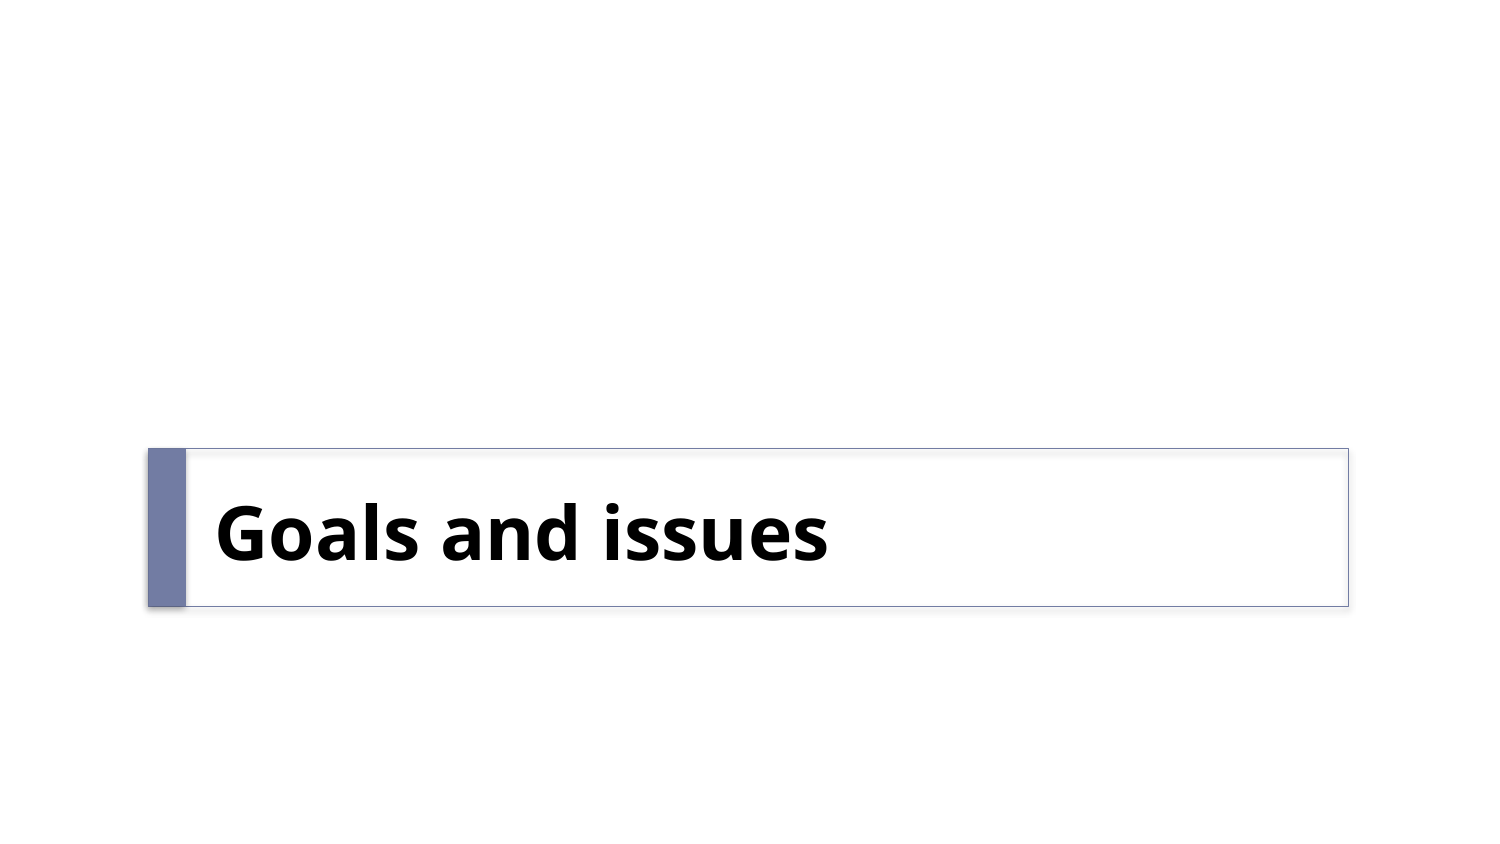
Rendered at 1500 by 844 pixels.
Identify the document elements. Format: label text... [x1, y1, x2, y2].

title Goals and issues [200, 478, 1320, 600]
